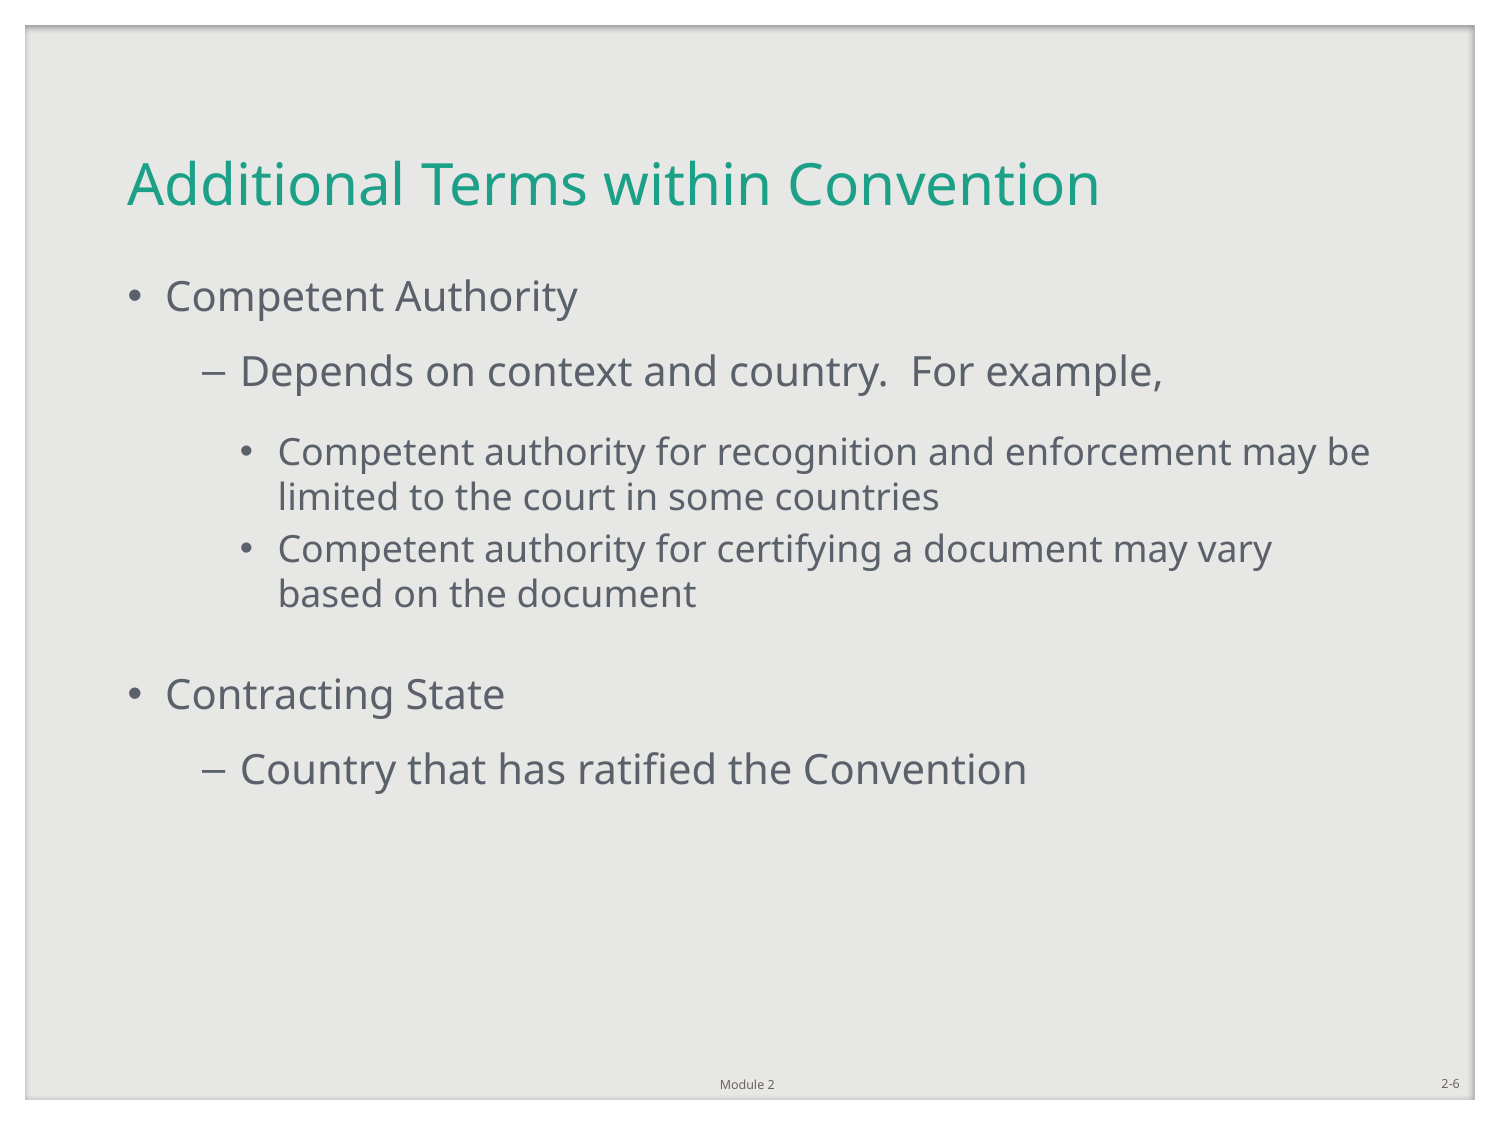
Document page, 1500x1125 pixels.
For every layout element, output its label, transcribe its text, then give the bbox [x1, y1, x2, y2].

title Additional Terms within Convention [112, 139, 1388, 225]
list Competent Authority Depends on context and country. For example, Competent authority for recognition and enforcement may be limited to the court in some countries Competent authority for certifying a document may vary based on the document Contracting State Country that has ratified the Convention [112, 262, 1388, 1013]
slide_number 2-6 [1125, 1069, 1475, 1100]
footer Module 2 [509, 1069, 985, 1100]
